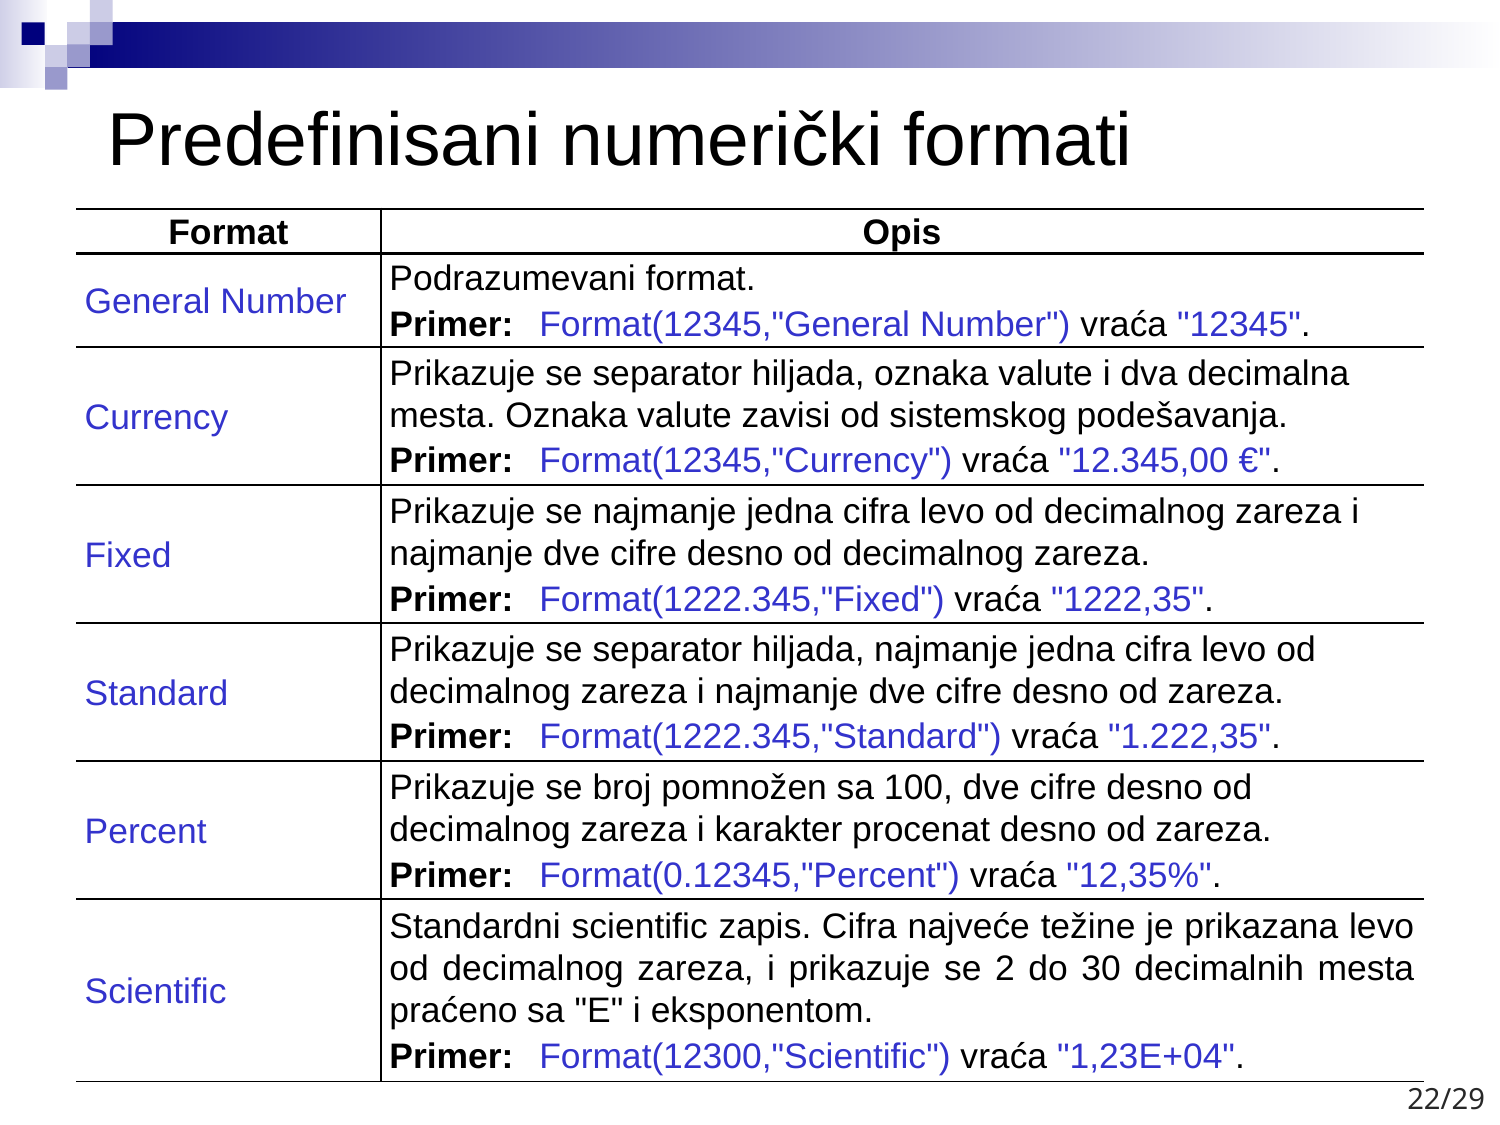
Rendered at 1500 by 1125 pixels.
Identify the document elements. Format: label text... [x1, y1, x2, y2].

table_cell General Number [76, 255, 380, 346]
table_cell Prikazuje se separator hiljada, oznaka valute i dva decimalna mesta. Oznaka valute zavisi od sistemskog podešavanja. Primer: Format(12345,"Currency") vraća "12.345,00 €". [382, 348, 1424, 484]
table_cell Scientific [76, 900, 380, 1081]
table_cell Prikazuje se najmanje jedna cifra levo od decimalnog zareza i najmanje dve cifre desno od decimalnog zareza. Primer: Format(1222.345,"Fixed") vraća "1222,35". [382, 486, 1424, 622]
table_cell Currency [76, 348, 380, 484]
table_cell Prikazuje se separator hiljada, najmanje jedna cifra levo od decimalnog zareza i najmanje dve cifre desno od zareza. Primer: Format(1222.345,"Standard") vraća "1.222,35". [382, 624, 1424, 760]
table_cell Podrazumevani format. Primer: Format(12345,"General Number") vraća "12345". [382, 255, 1424, 346]
text_box 22/29 [1374, 1072, 1500, 1123]
table_cell Standardni scientific zapis. Cifra najveće težine je prikazana levo od decimalnog zareza, i prikazuje se 2 do 30 decimalnih mesta praćeno sa "E" i eksponentom. Primer: Format(12300,"Scientific") vraća "1,23E+04". [382, 900, 1424, 1081]
table_cell Standard [76, 624, 380, 760]
table_cell Percent [76, 762, 380, 898]
table_cell Fixed [76, 486, 380, 622]
table_header Opis [382, 210, 1424, 252]
table_header Format [76, 210, 380, 252]
table_cell Prikazuje se broj pomnožen sa 100, dve cifre desno od decimalnog zareza i karakter procenat desno od zareza. Primer: Format(0.12345,"Percent") vraća "12,35%". [382, 762, 1424, 898]
title Predefinisani numerički formati [92, 75, 1172, 197]
